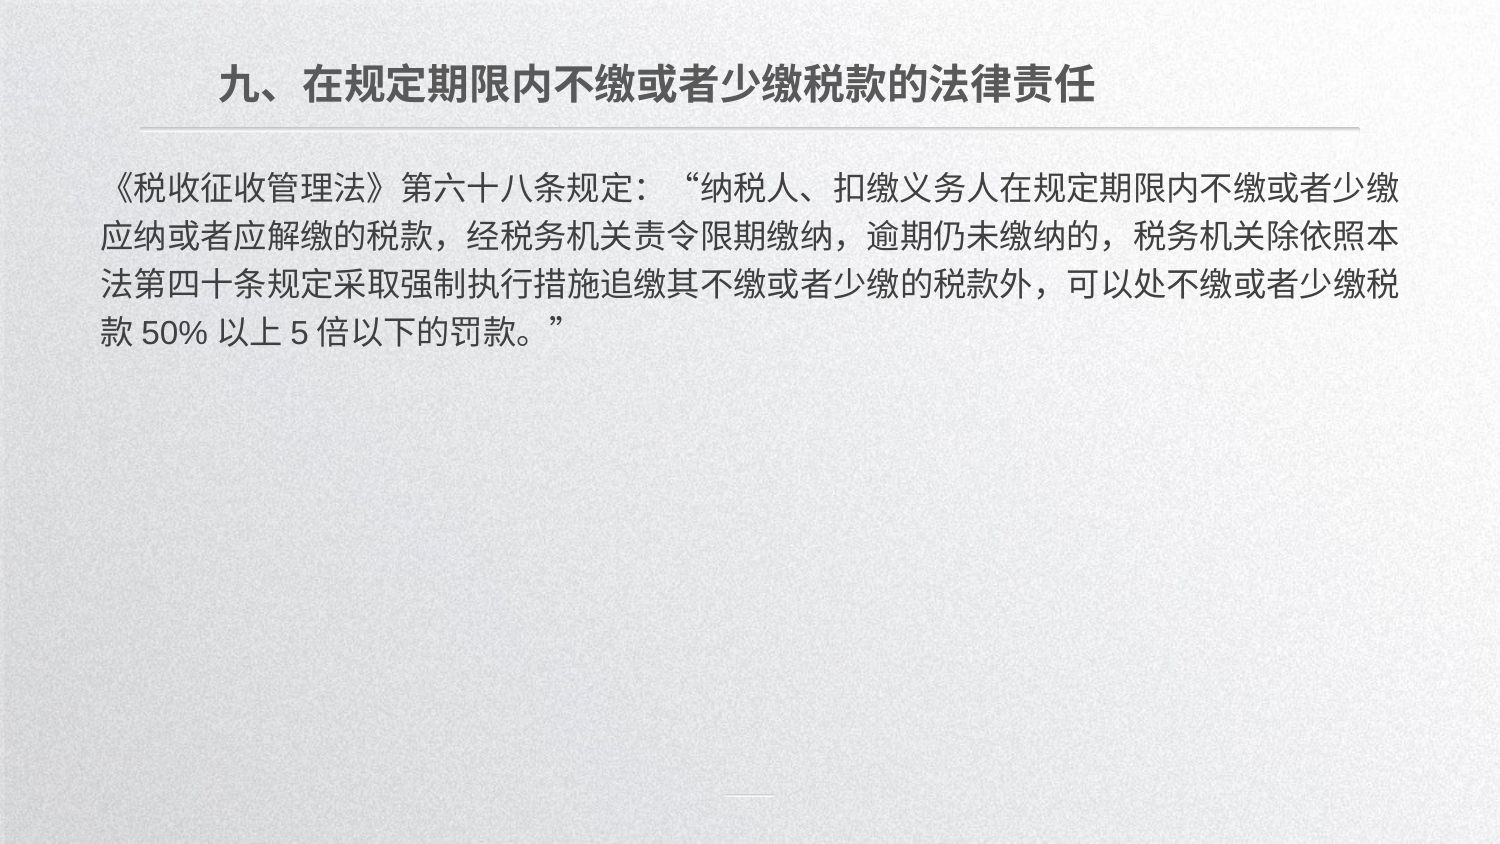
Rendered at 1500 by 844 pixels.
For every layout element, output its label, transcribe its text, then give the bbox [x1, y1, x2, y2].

text_box 九、在规定期限内不缴或者少缴税款的法律责任 [80, 52, 1234, 114]
picture [0, 0, 1500, 844]
text_box 《税收征收管理法》第六十八条规定：“纳税人、扣缴义务人在规定期限内不缴或者少缴应纳或者应解缴的税款，经税务机关责令限期缴纳，逾期仍未缴纳的，税务机关除依照本法第四十条规定采取强制执行措施追缴其不缴或者少缴的税款外，可以处不缴或者少缴税款50%以上5倍以下的罚款。” [100, 159, 1400, 351]
